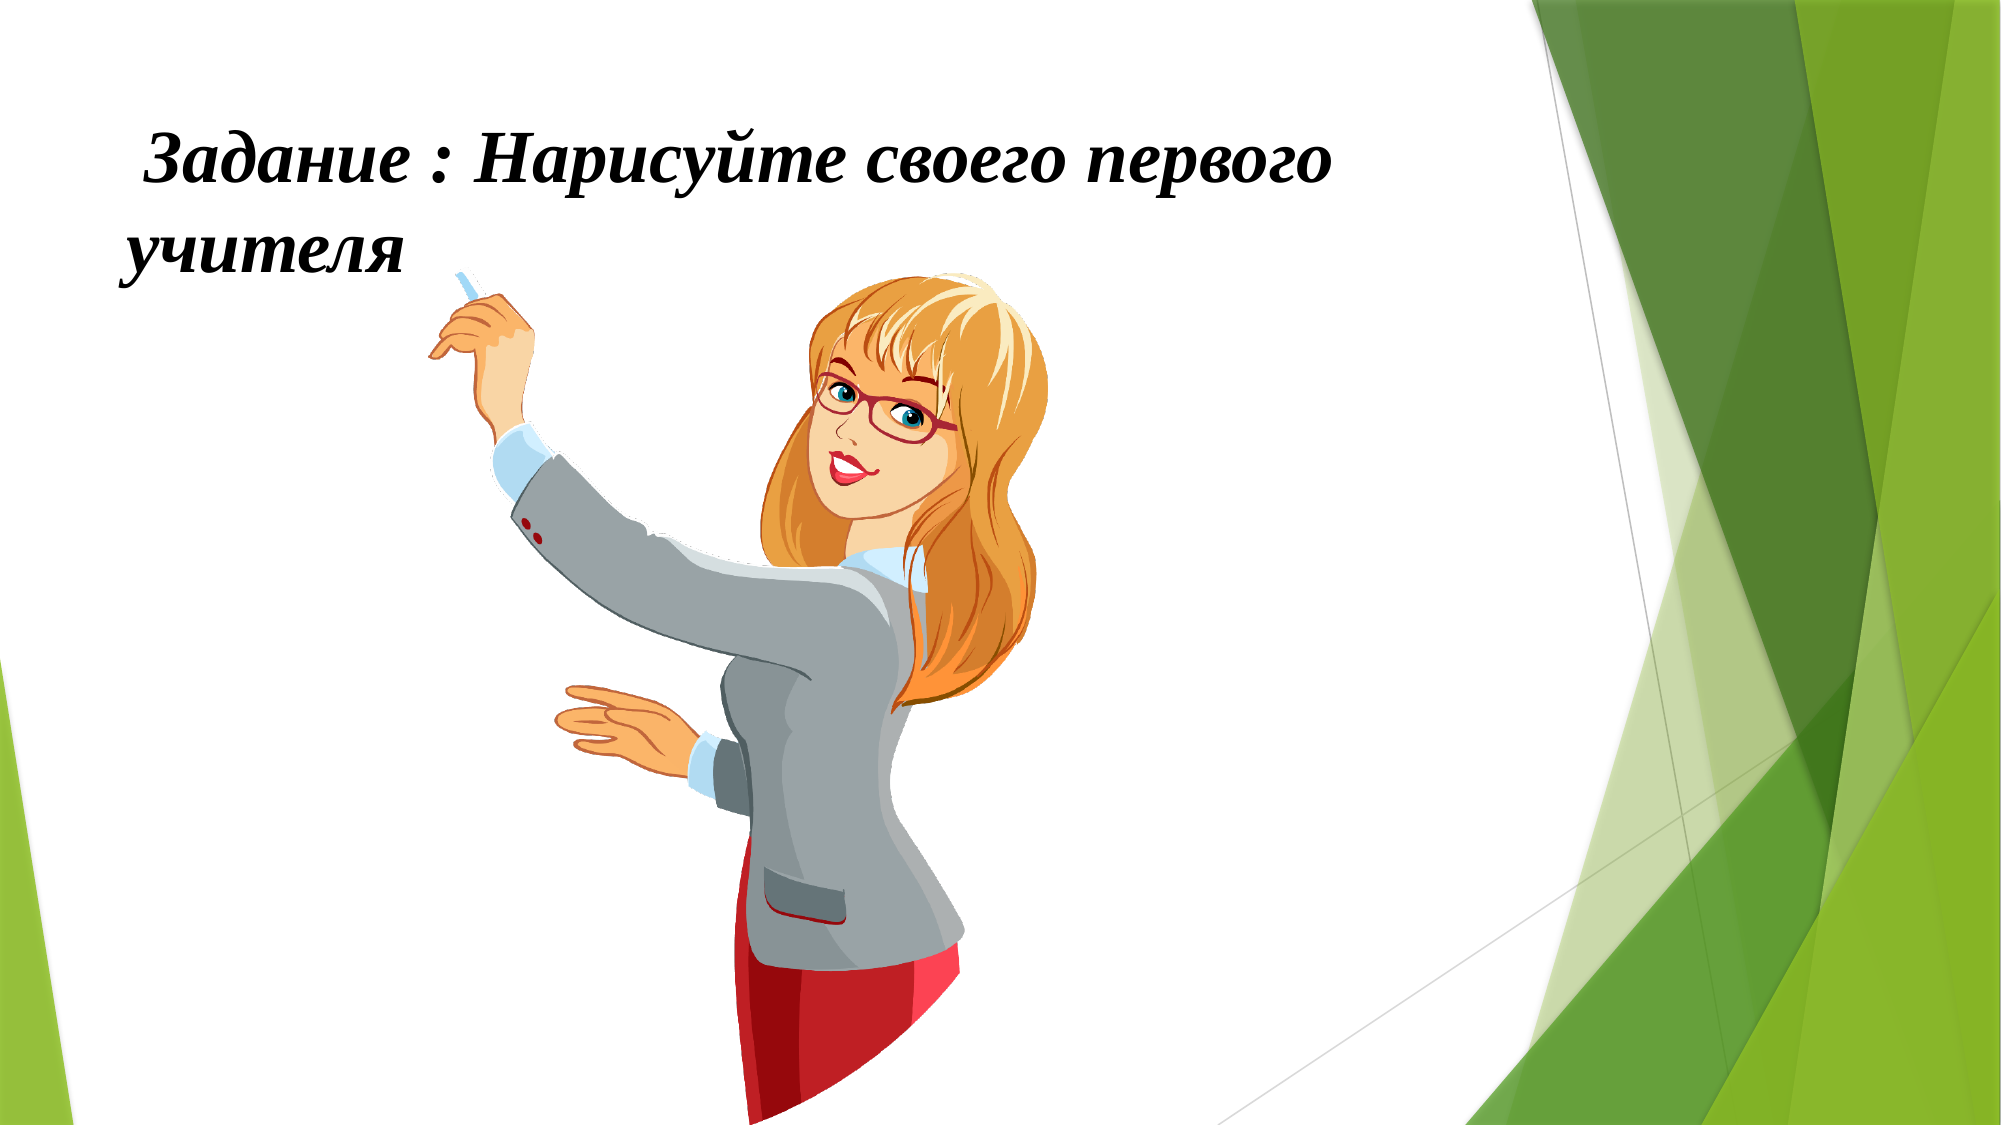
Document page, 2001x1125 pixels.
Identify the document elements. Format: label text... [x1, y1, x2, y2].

title Задание : Нарисуйте своего первого учителя [111, 99, 1522, 317]
picture [428, 267, 1049, 1125]
